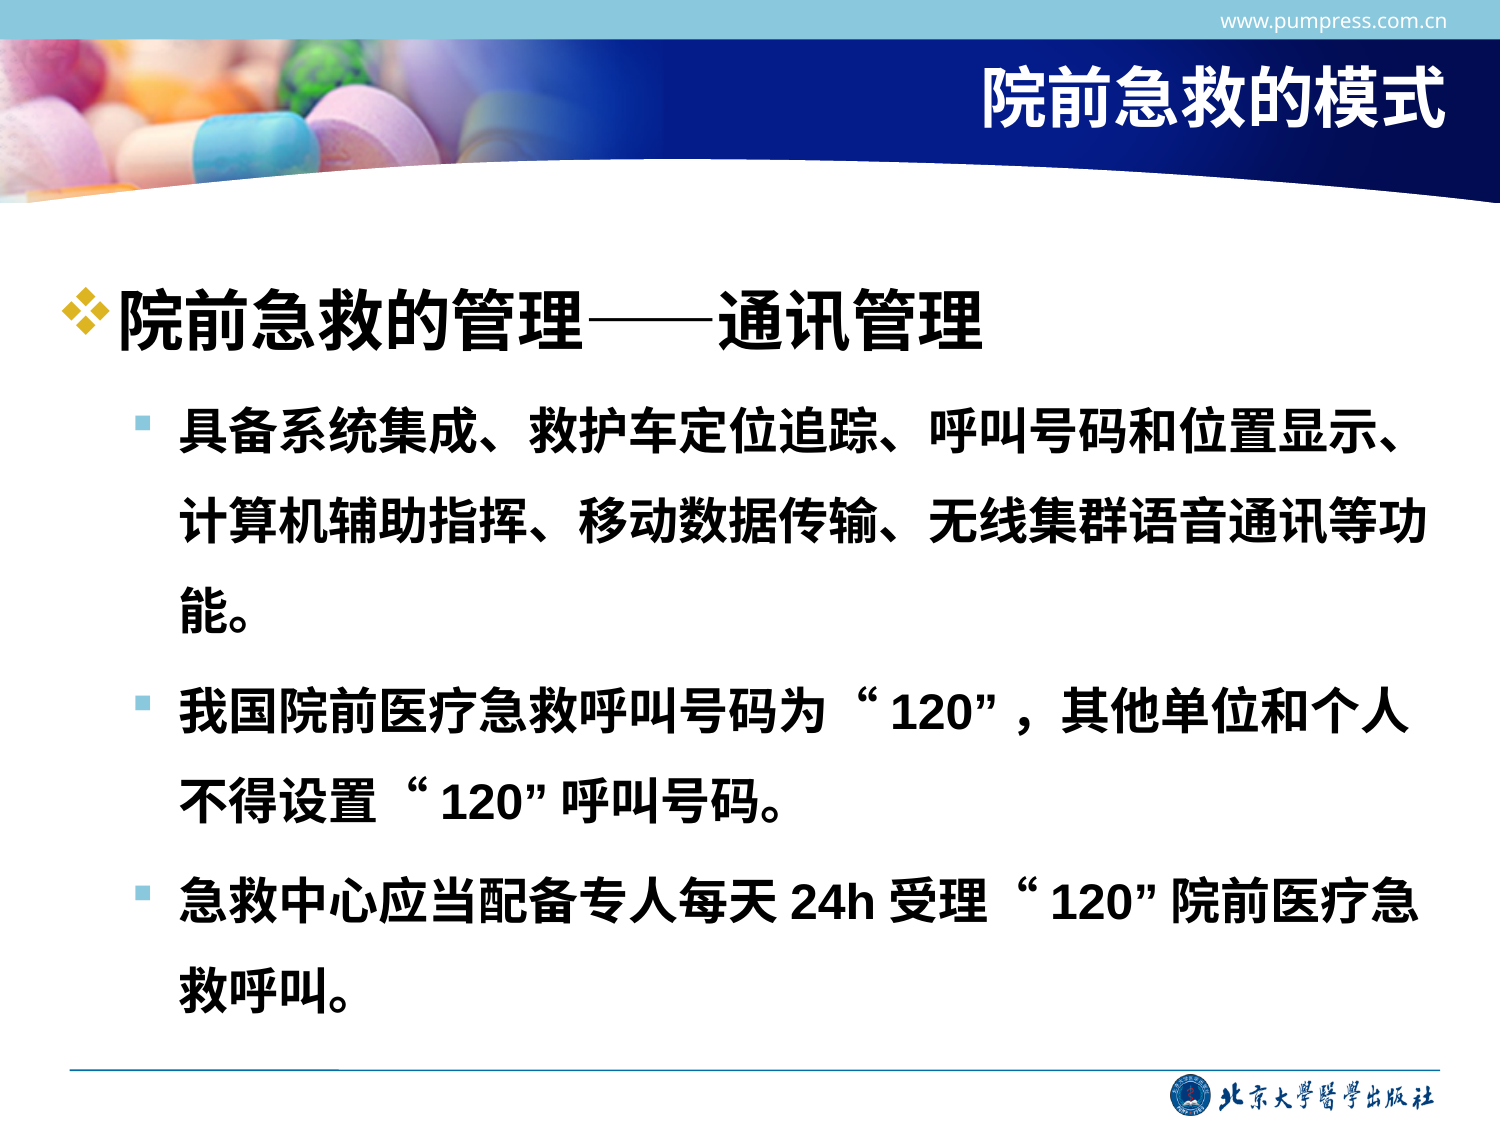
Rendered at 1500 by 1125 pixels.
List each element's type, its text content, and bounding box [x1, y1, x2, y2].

list 院前急救的管理——通讯管理 具备系统集成、救护车定位追踪、呼叫号码和位置显示、计算机辅助指挥、移动数据传输、无线集群语音通讯等功能。 我国院前医疗急救呼叫号码为“120”，其他单位和个人不得设置“120”呼叫号码。 急救中心应当配备专人每天24h受理“120”院前医疗急救呼叫。 [41, 231, 1454, 990]
picture [1170, 1074, 1436, 1118]
picture [0, 40, 1500, 203]
title 院前急救的模式 [137, 50, 1463, 143]
slide_number www.pumpress.com.cn [1024, 0, 1463, 38]
